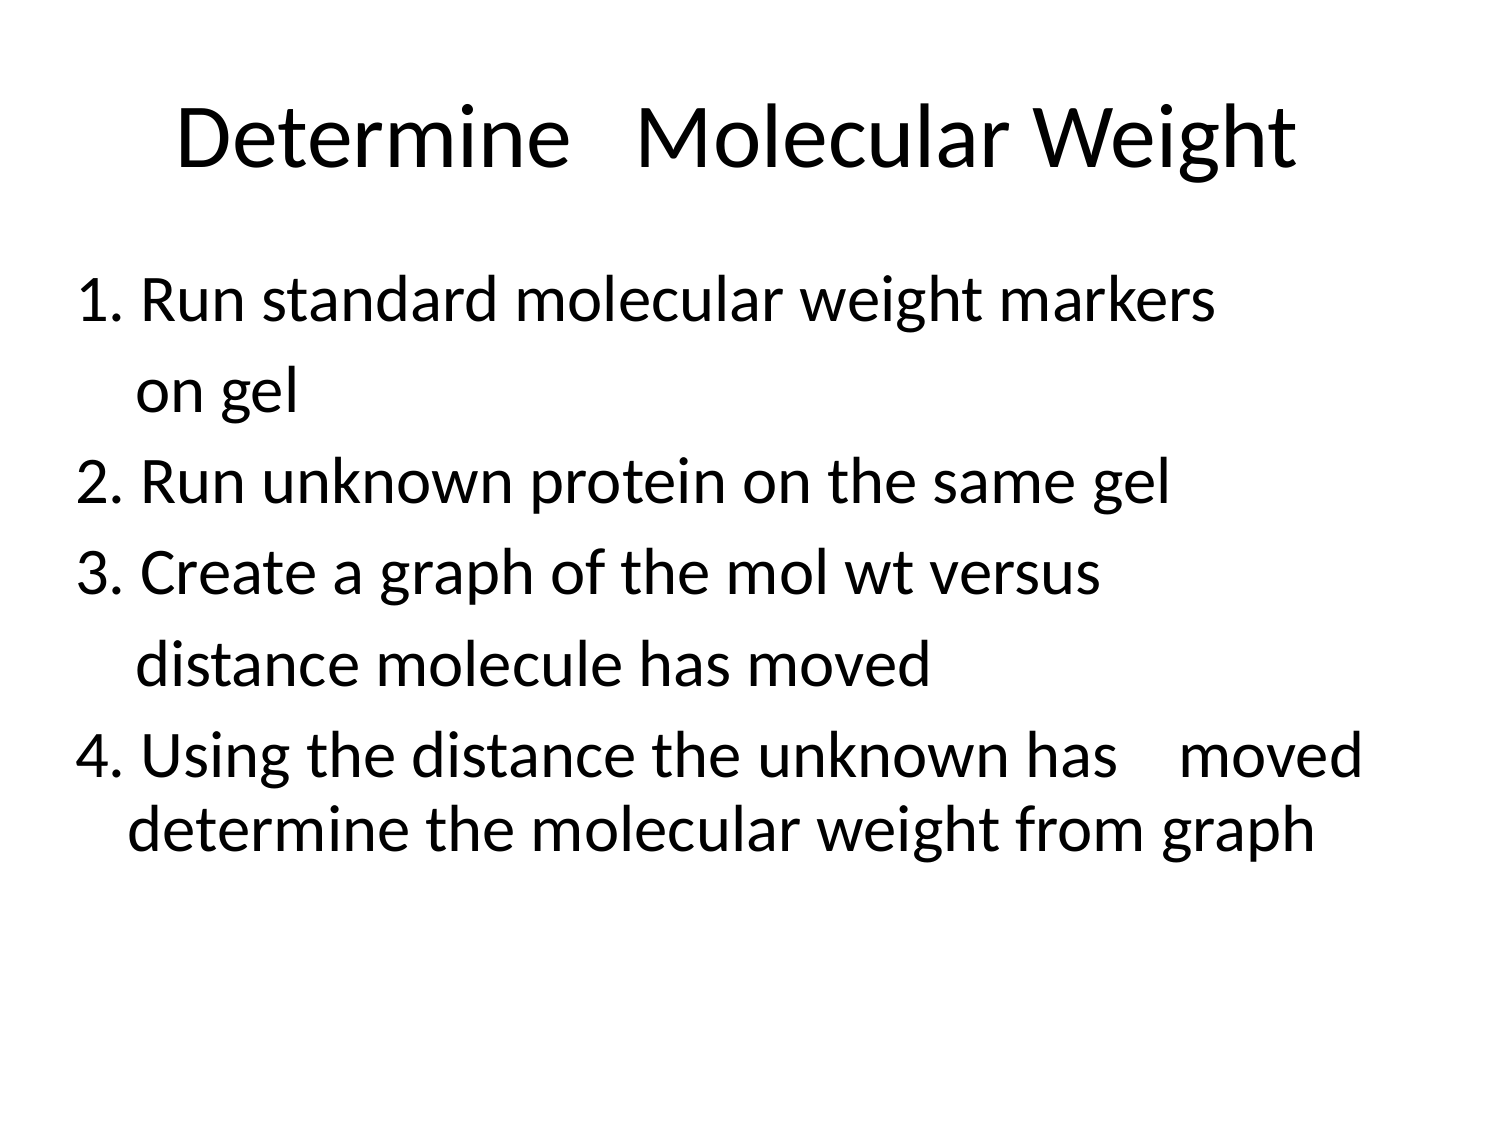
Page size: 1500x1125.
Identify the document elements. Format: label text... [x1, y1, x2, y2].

list 1. Run standard molecular weight markers on gel 2. Run unknown protein on the same gel 3. Create a graph of the mol wt versus distance molecule has moved 4. Using the distance the unknown has moved determine the molecular weight from graph [75, 262, 1422, 987]
title Determine Molecular Weight [75, 52, 1422, 223]
